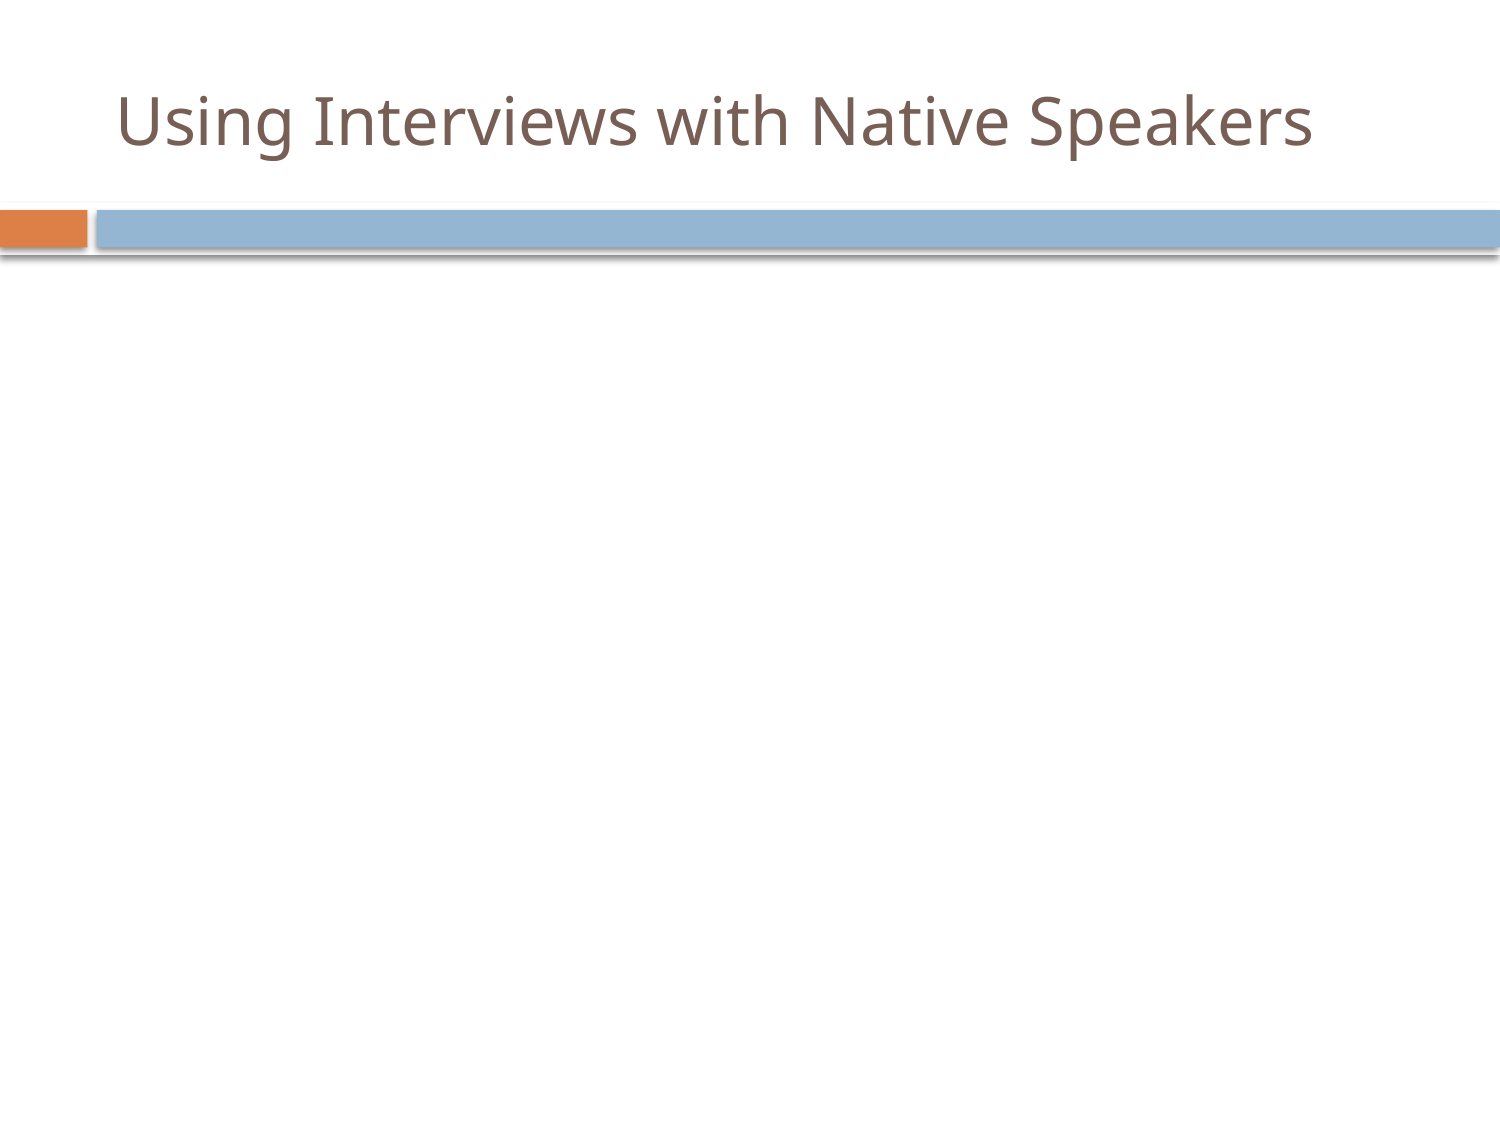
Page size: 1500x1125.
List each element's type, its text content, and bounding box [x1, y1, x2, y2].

title Using Interviews with Native Speakers [100, 37, 1438, 200]
